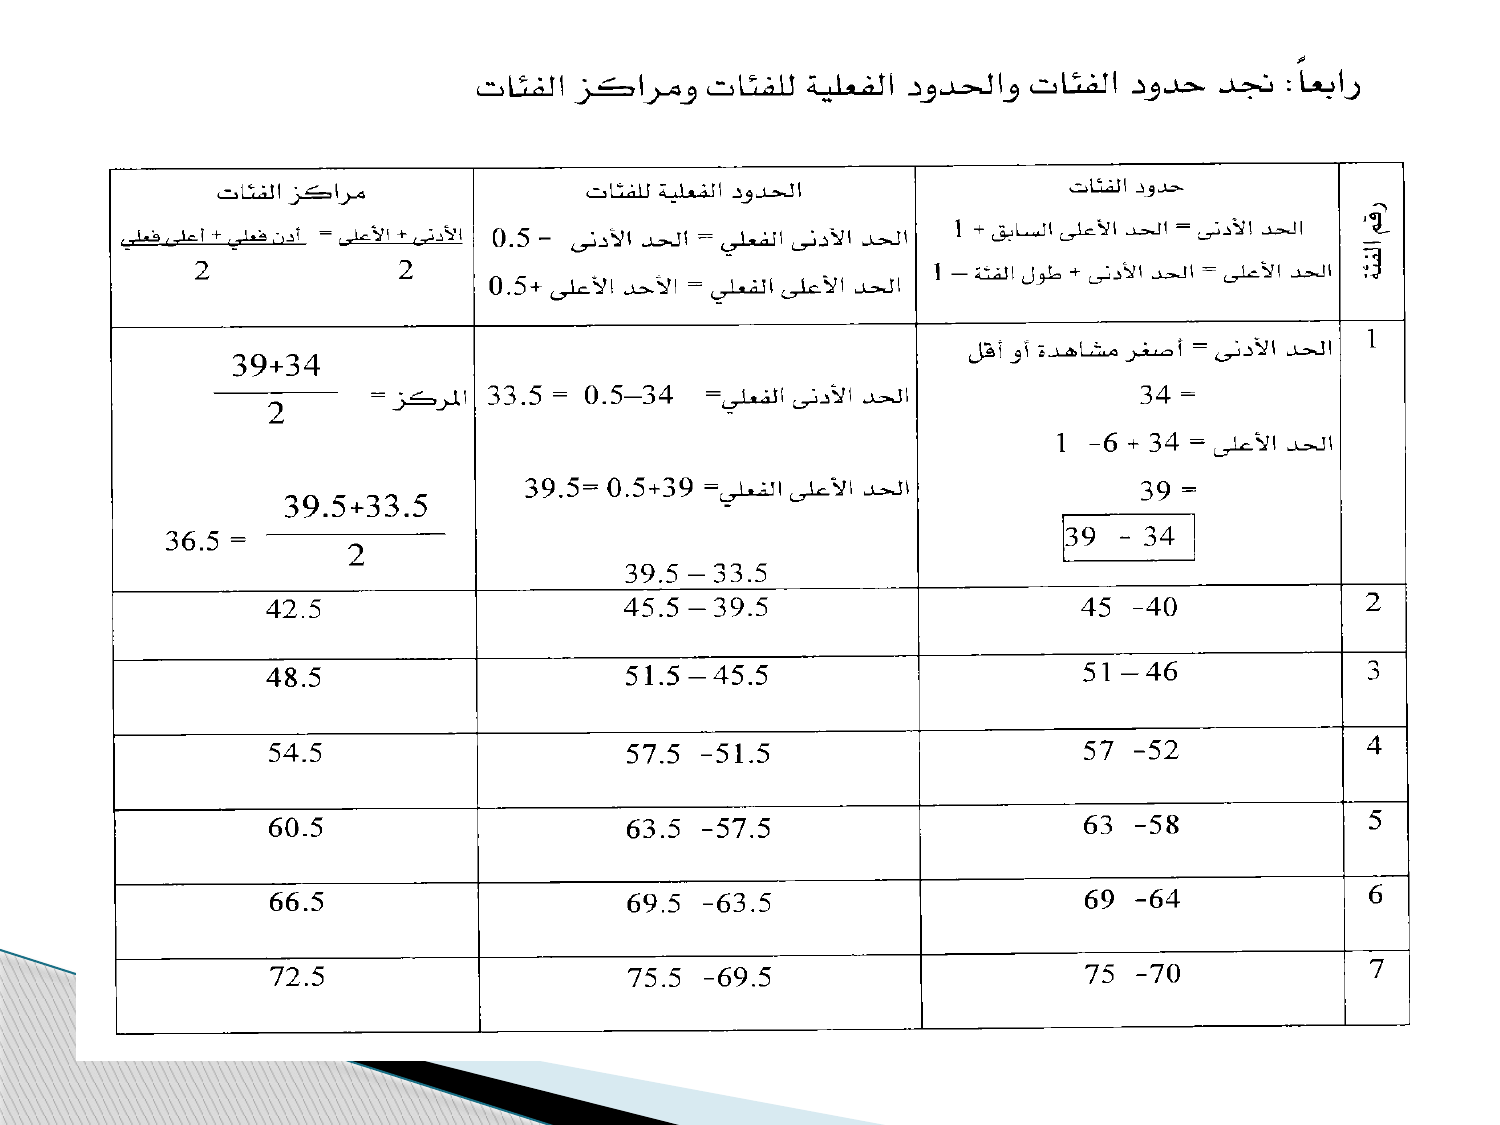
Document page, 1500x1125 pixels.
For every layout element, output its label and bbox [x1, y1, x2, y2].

picture [76, 30, 1451, 1061]
